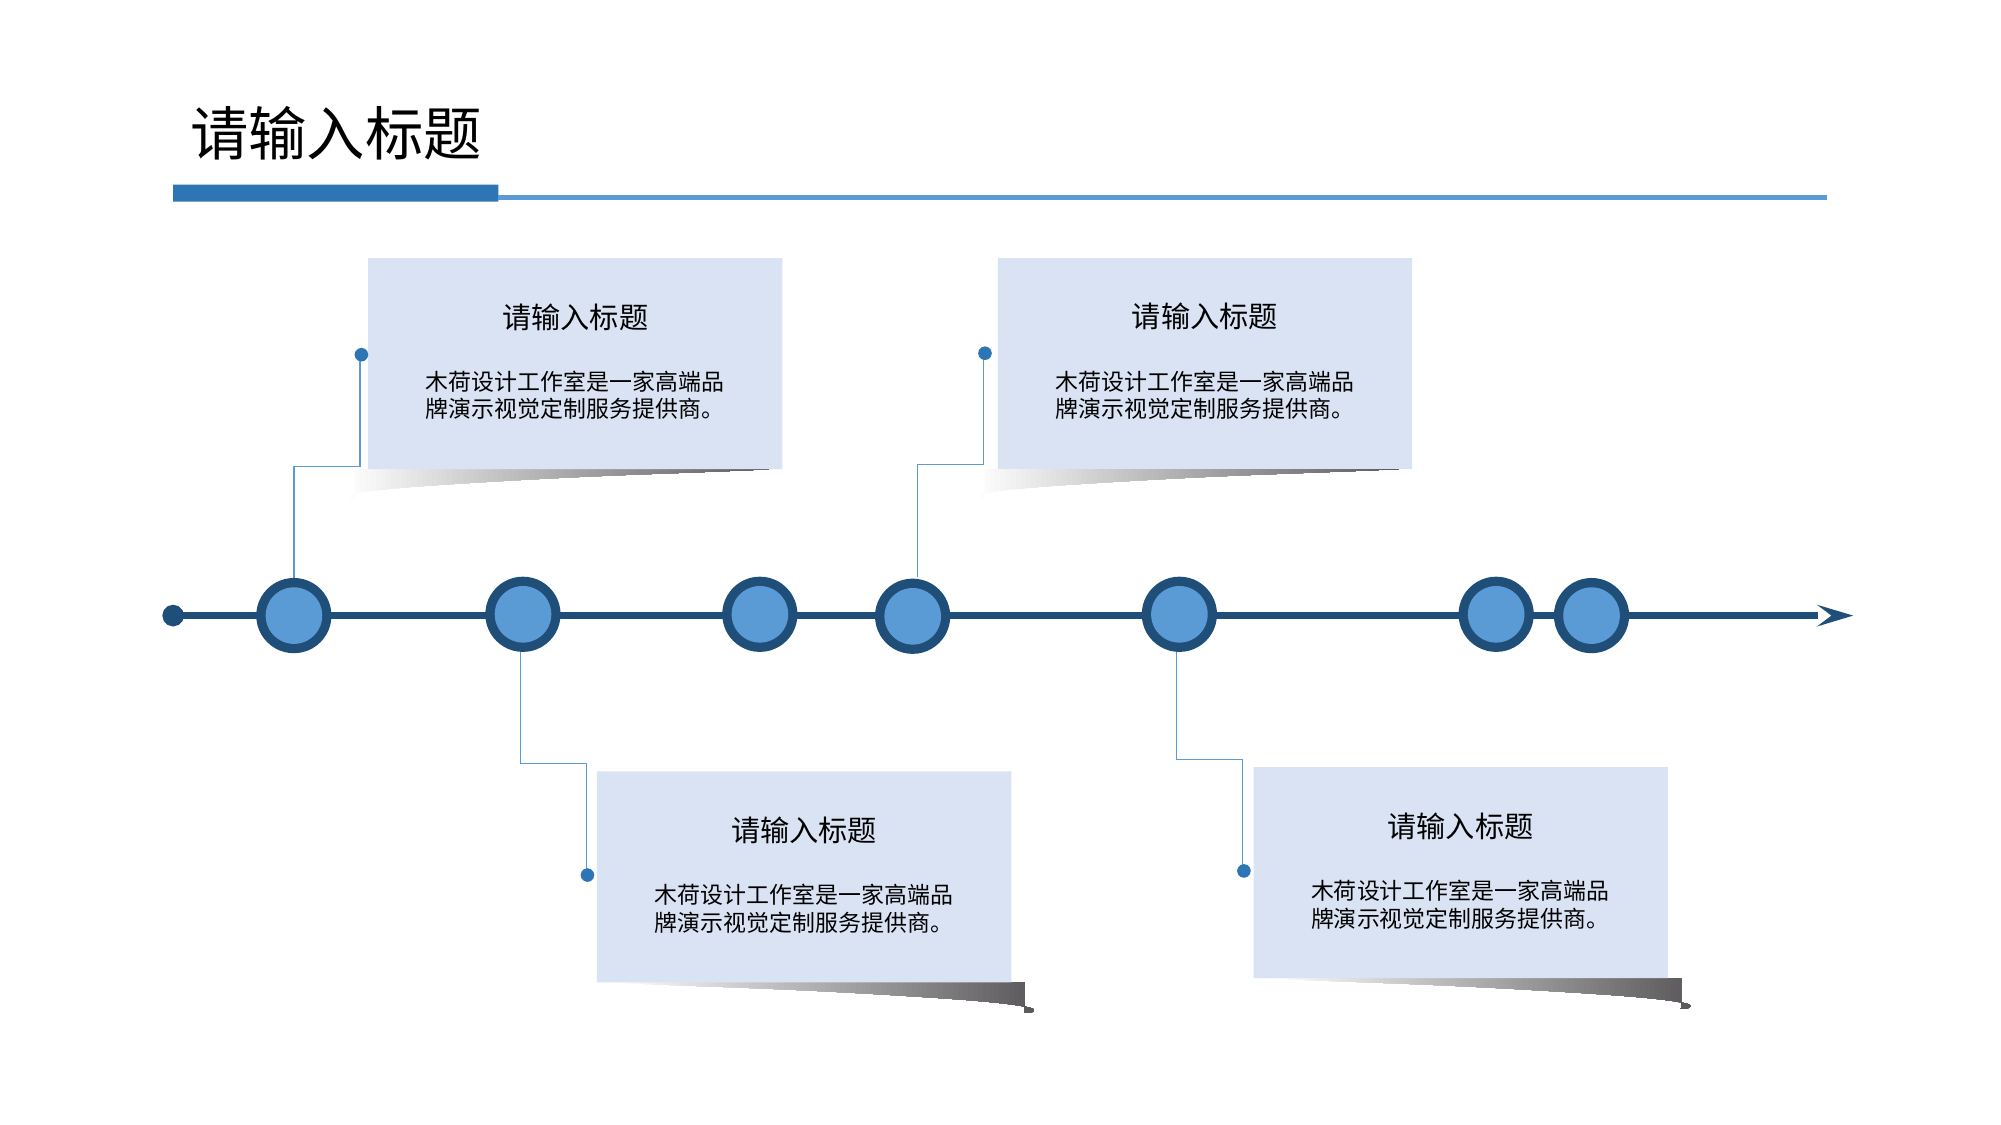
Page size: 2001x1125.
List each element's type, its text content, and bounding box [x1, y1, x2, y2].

text_box 请输入标题 [175, 90, 497, 175]
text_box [519, 654, 1035, 1014]
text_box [1176, 654, 1692, 1010]
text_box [173, 184, 1827, 202]
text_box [173, 576, 1854, 654]
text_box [917, 258, 1413, 576]
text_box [293, 258, 783, 576]
